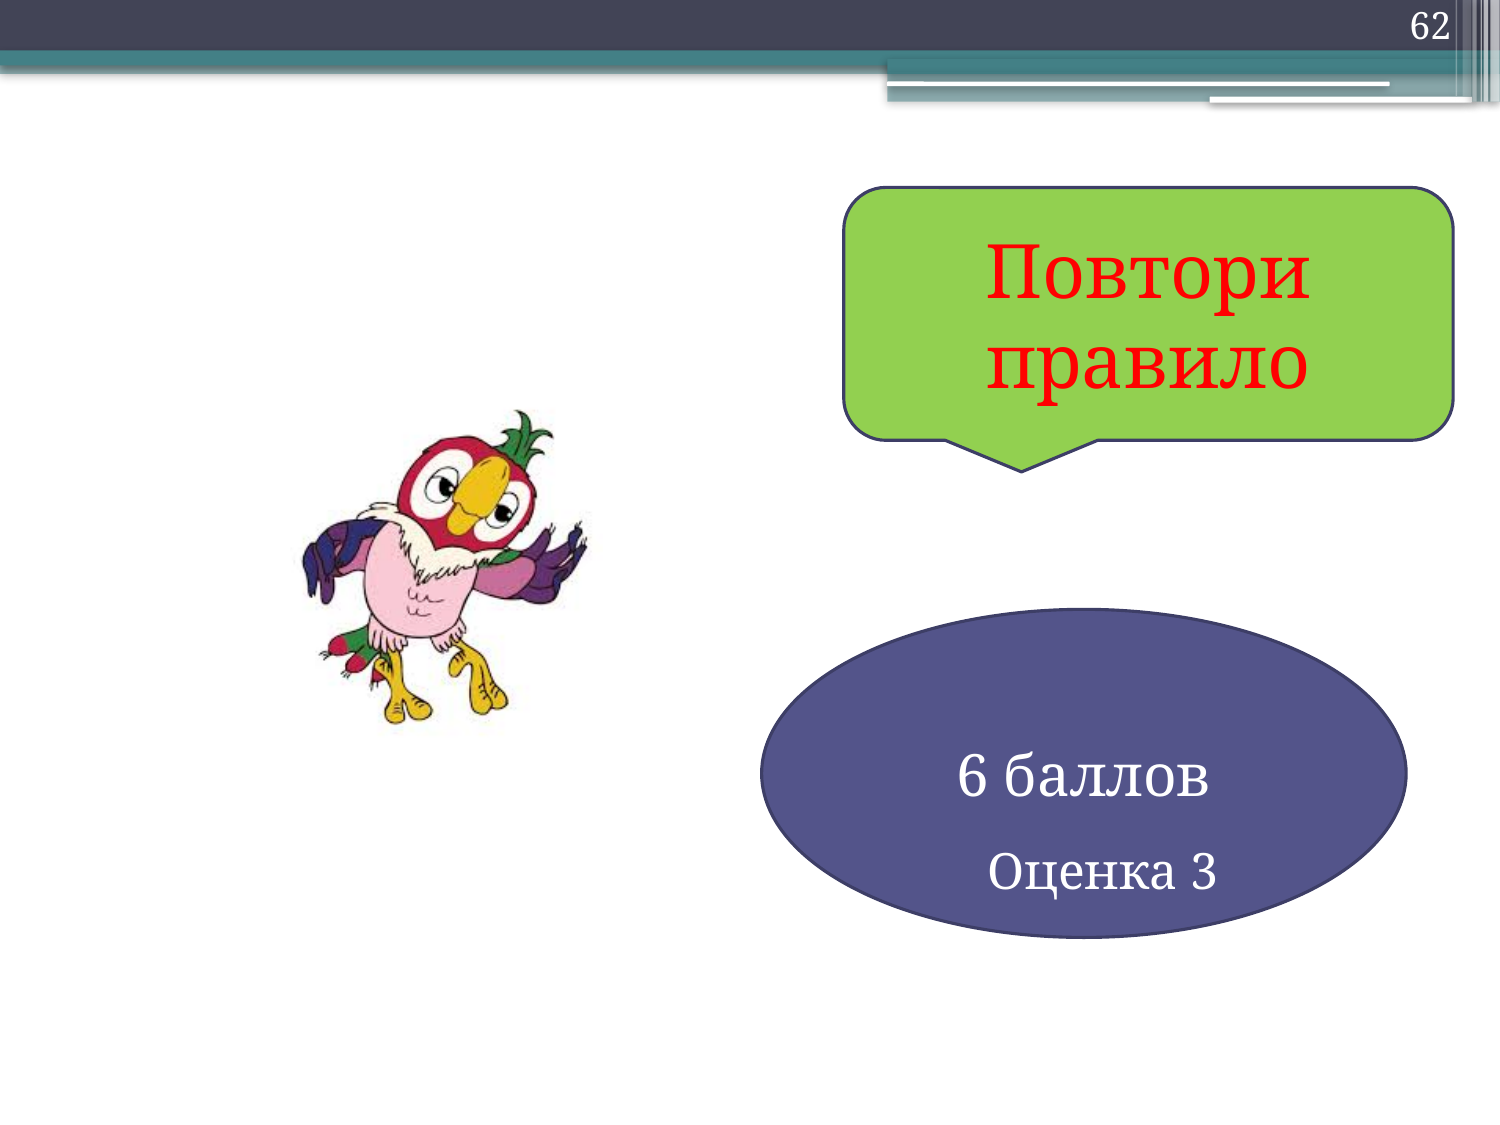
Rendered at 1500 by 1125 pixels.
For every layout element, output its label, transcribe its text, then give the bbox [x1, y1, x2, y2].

slide_number 62 [1341, 0, 1466, 61]
picture [253, 385, 603, 740]
text_box Повтори правило [842, 185, 1455, 474]
text_box Оценка 3 [972, 831, 1243, 907]
text_box 6 баллов [760, 607, 1408, 940]
